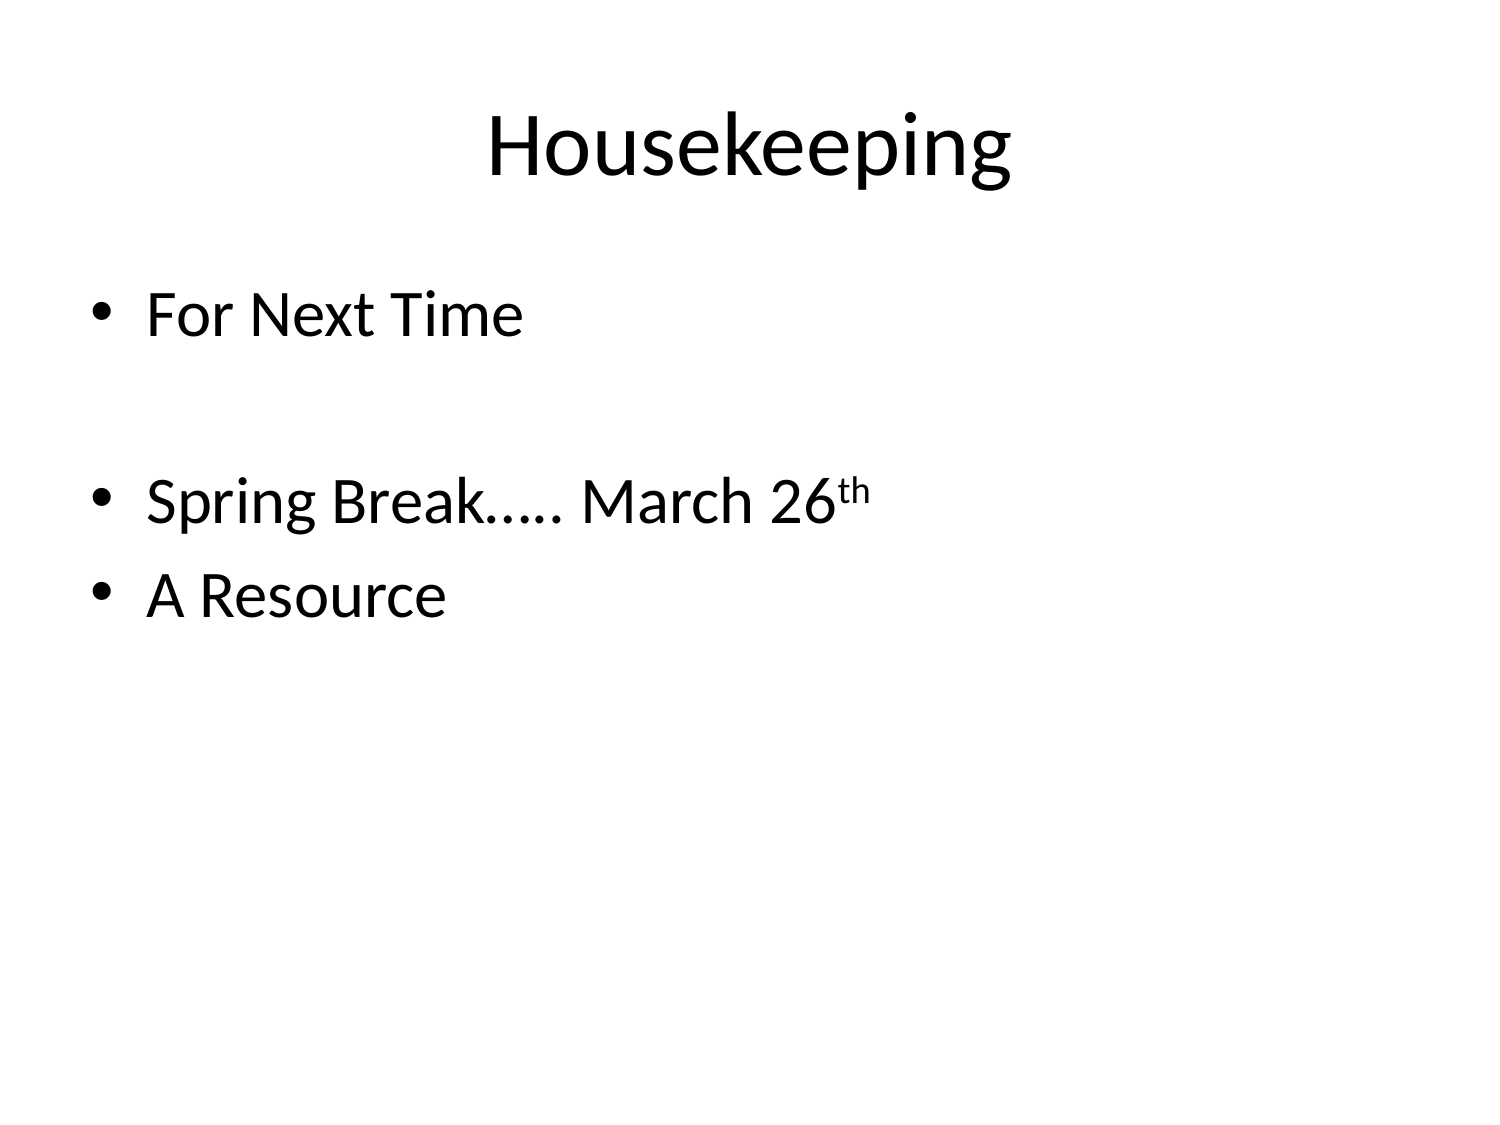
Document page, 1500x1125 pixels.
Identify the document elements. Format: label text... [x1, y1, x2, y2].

list For Next Time Spring Break….. March 26th A Resource [75, 262, 1463, 1005]
title Housekeeping [75, 45, 1425, 233]
